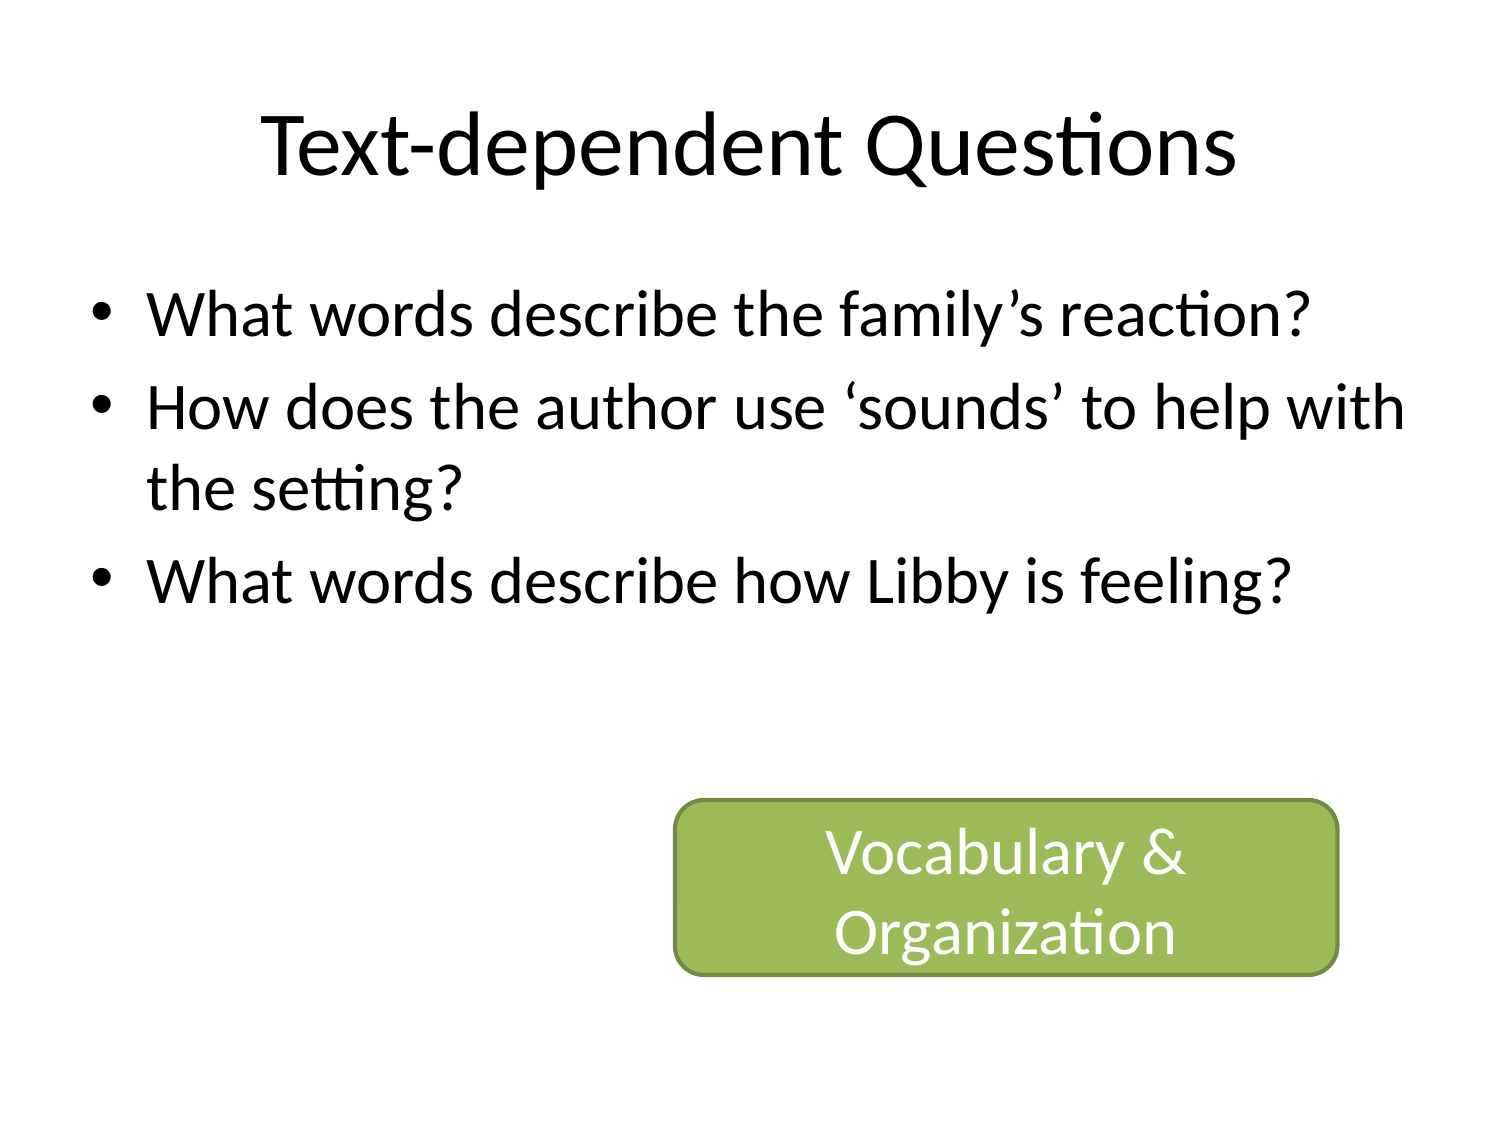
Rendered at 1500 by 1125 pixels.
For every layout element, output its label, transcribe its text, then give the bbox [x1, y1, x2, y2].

text_box Vocabulary & Organization [672, 797, 1340, 978]
list What words describe the family’s reaction? How does the author use ‘sounds’ to help with the setting? What words describe how Libby is feeling? [75, 262, 1425, 1005]
title Text-dependent Questions [75, 45, 1425, 233]
